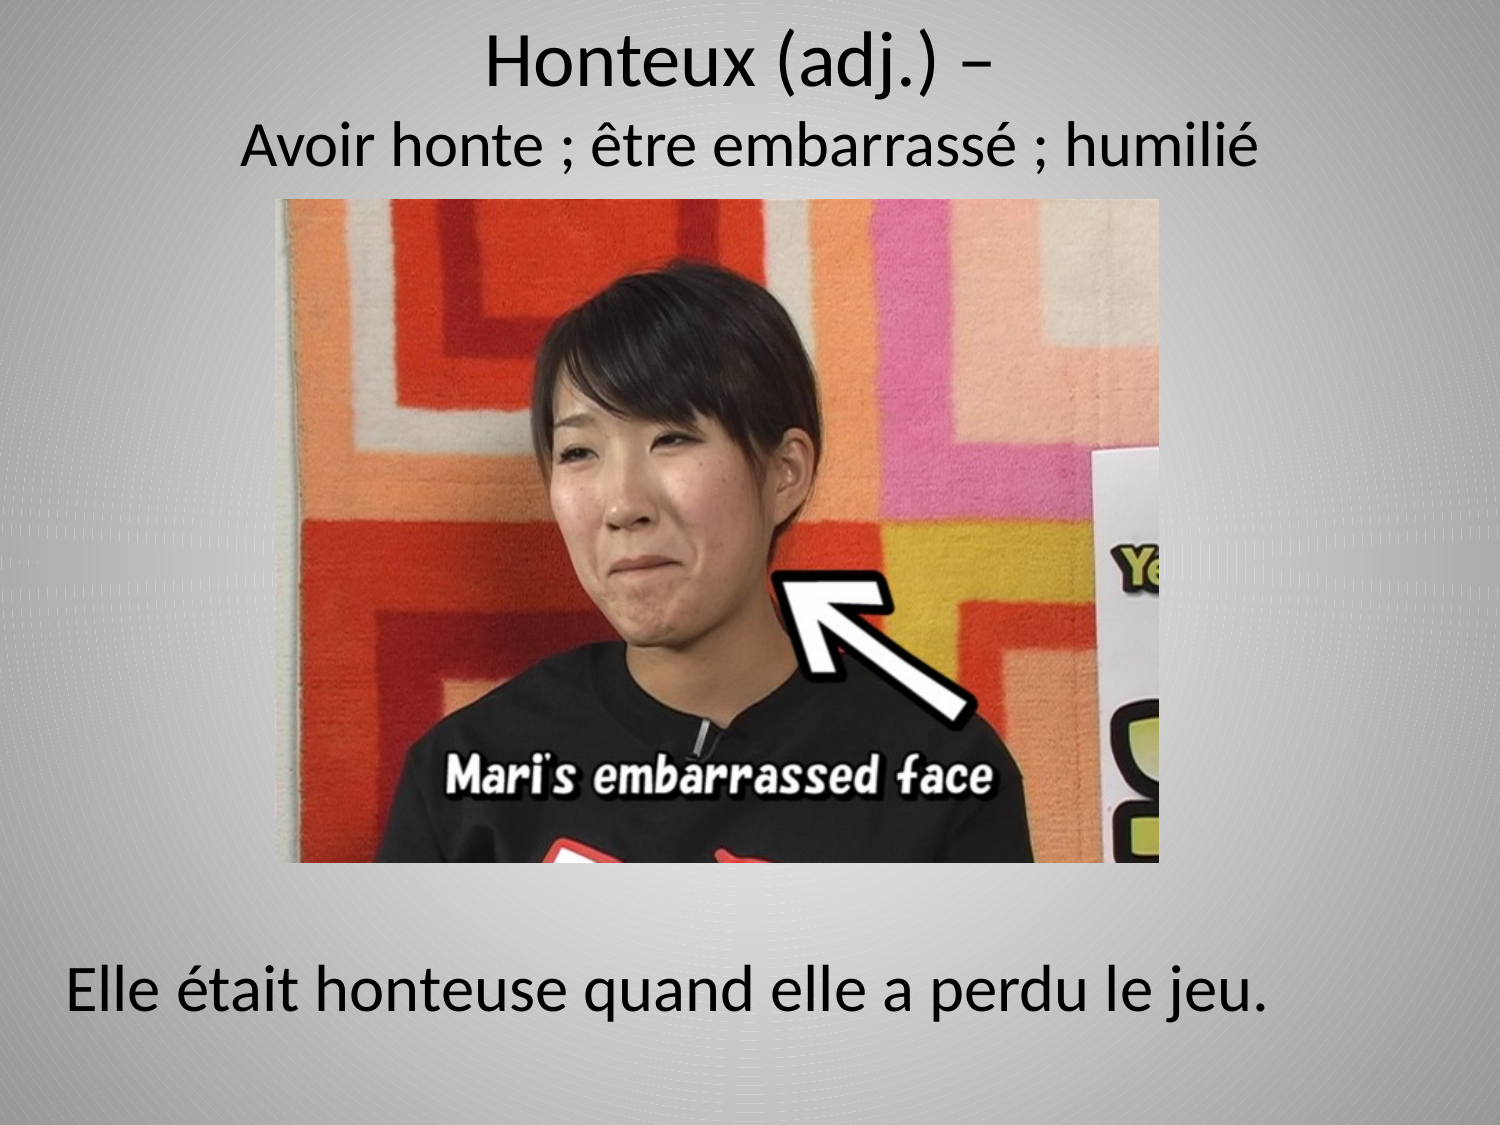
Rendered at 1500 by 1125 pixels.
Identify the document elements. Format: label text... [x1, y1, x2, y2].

picture [274, 199, 1159, 863]
list Elle était honteuse quand elle a perdu le jeu. [50, 937, 1288, 1043]
title Honteux (adj.) – Avoir honte ; être embarrassé ; humilié [75, 0, 1425, 188]
text_box [112, 874, 1463, 992]
